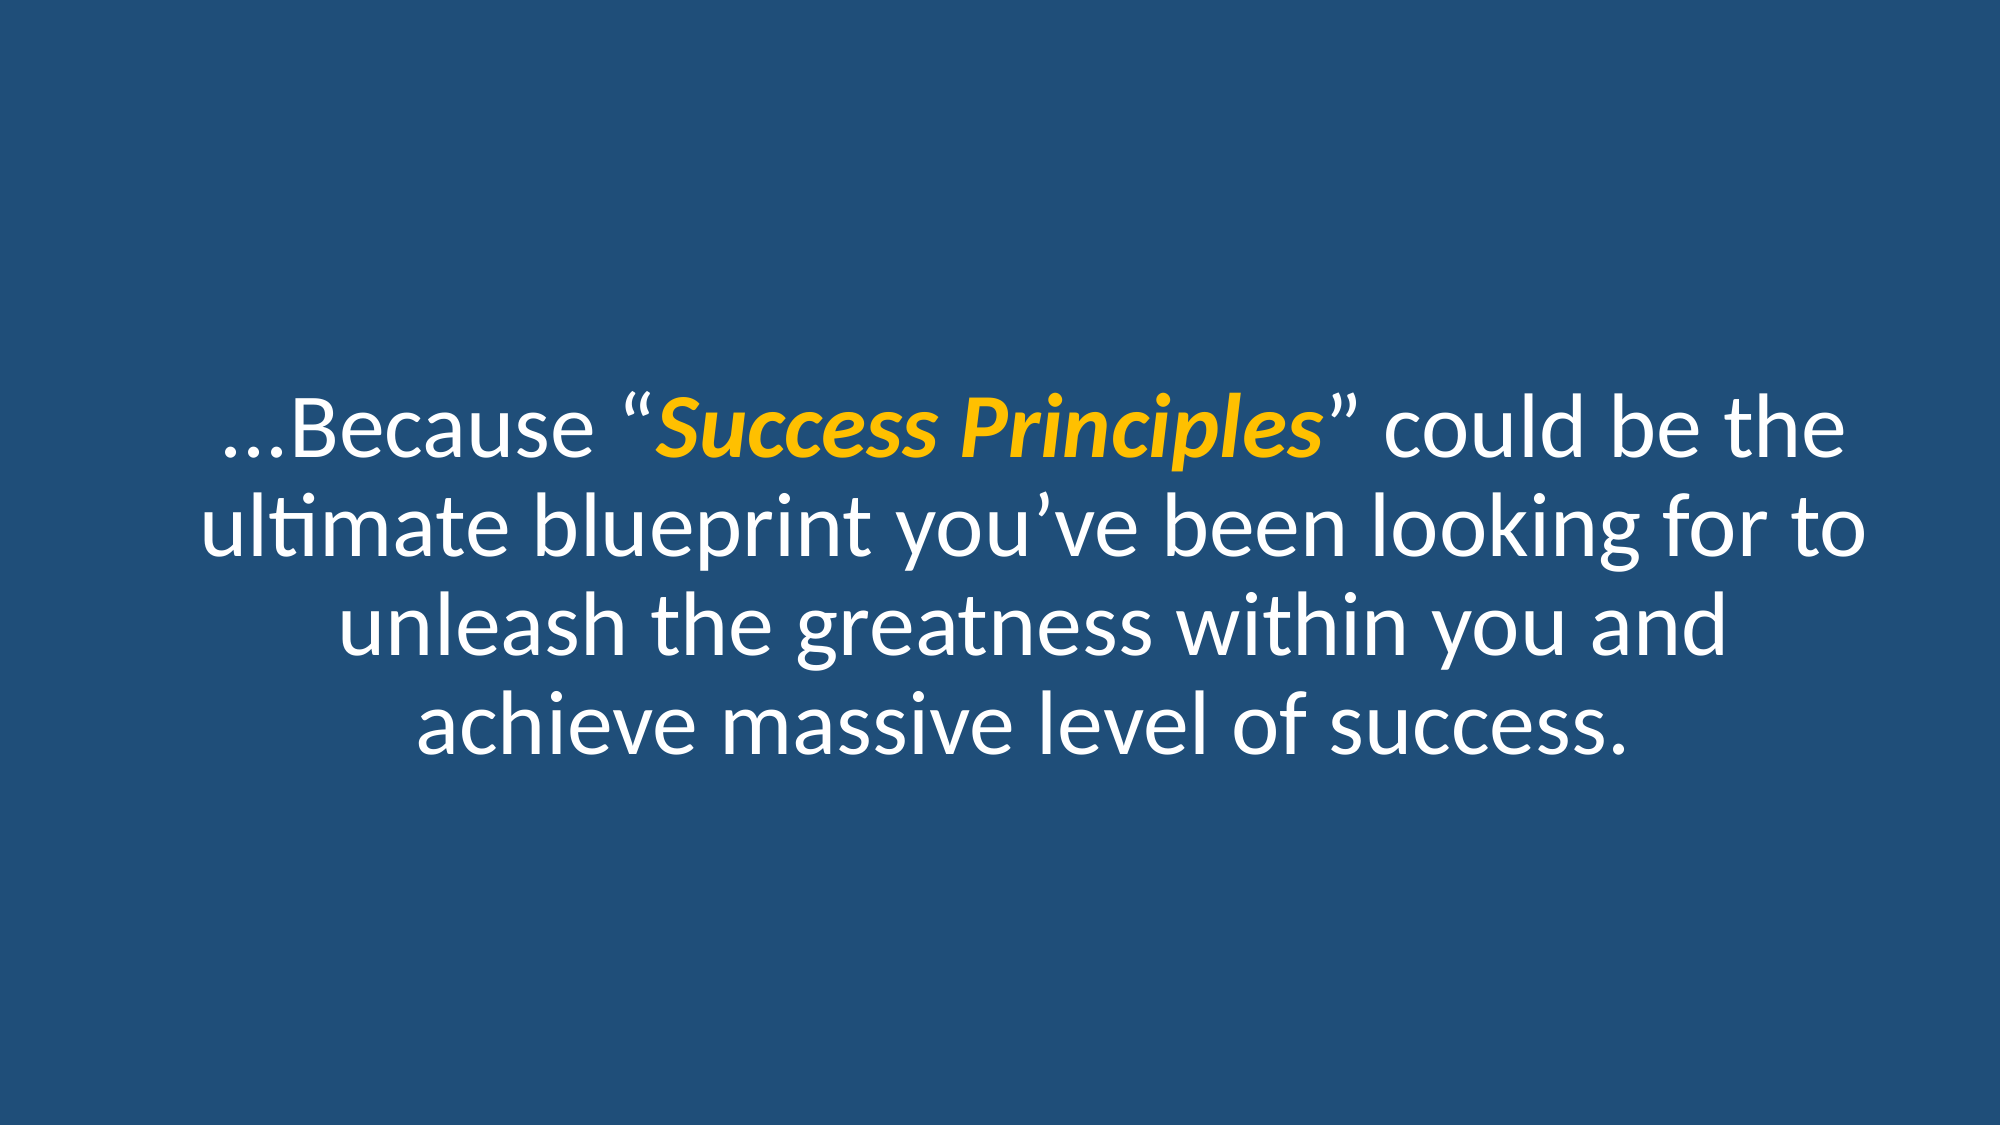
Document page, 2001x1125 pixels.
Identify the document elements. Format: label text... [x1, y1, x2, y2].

list ...Because “Success Principles” could be the ultimate blueprint you’ve been looking for to unleash the greatness within you and achieve massive level of success. [171, 371, 1897, 822]
